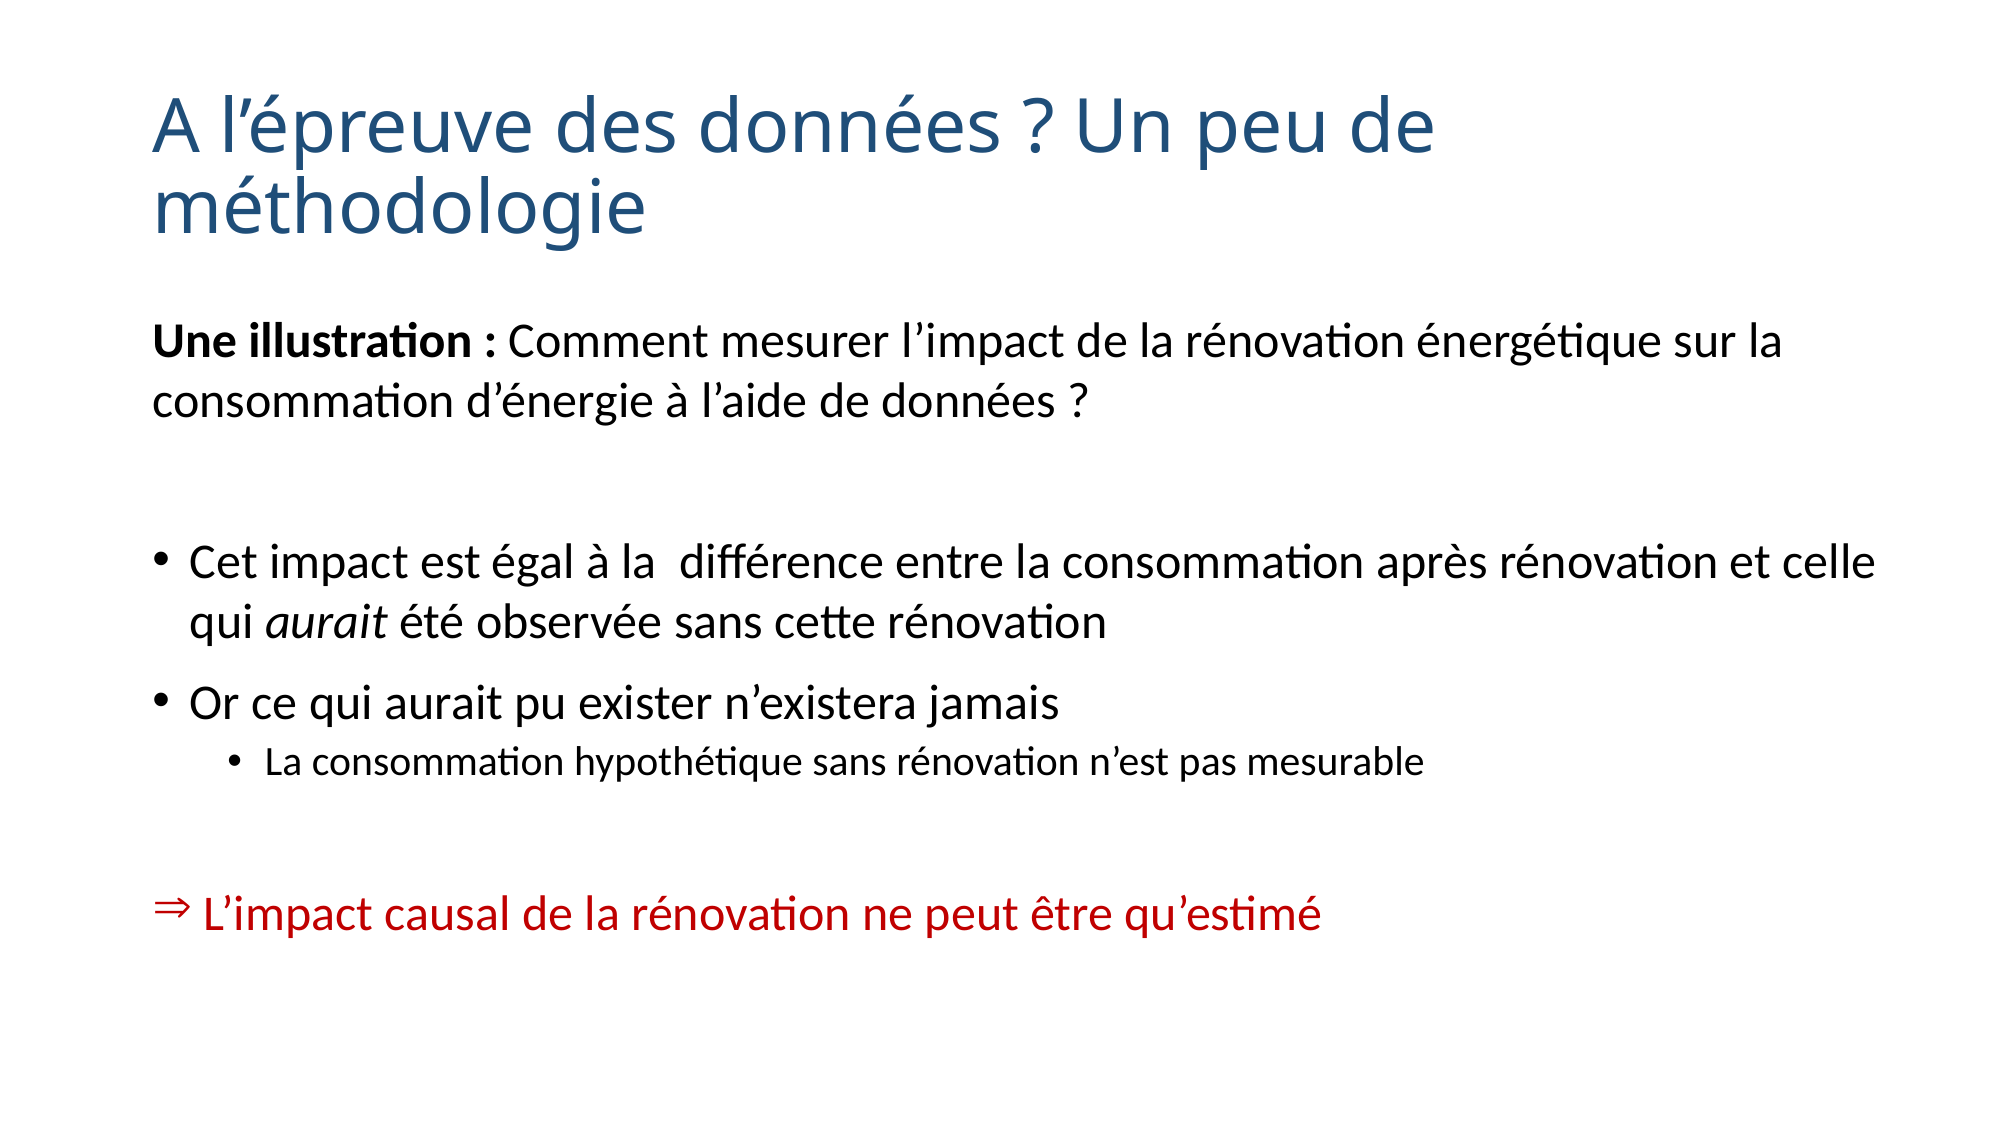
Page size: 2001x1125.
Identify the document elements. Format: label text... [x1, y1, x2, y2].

title A l’épreuve des données ? Un peu de méthodologie [137, 59, 1863, 278]
list Une illustration : Comment mesurer l’impact de la rénovation énergétique sur la consommation d’énergie à l’aide de données ? Cet impact est égal à la différence entre la consommation après rénovation et celle qui aurait été observée sans cette rénovation Or ce qui aurait pu exister n’existera jamais La consommation hypothétique sans rénovation n’est pas mesurable L’impact causal de la rénovation ne peut être qu’estimé [137, 299, 1907, 1014]
